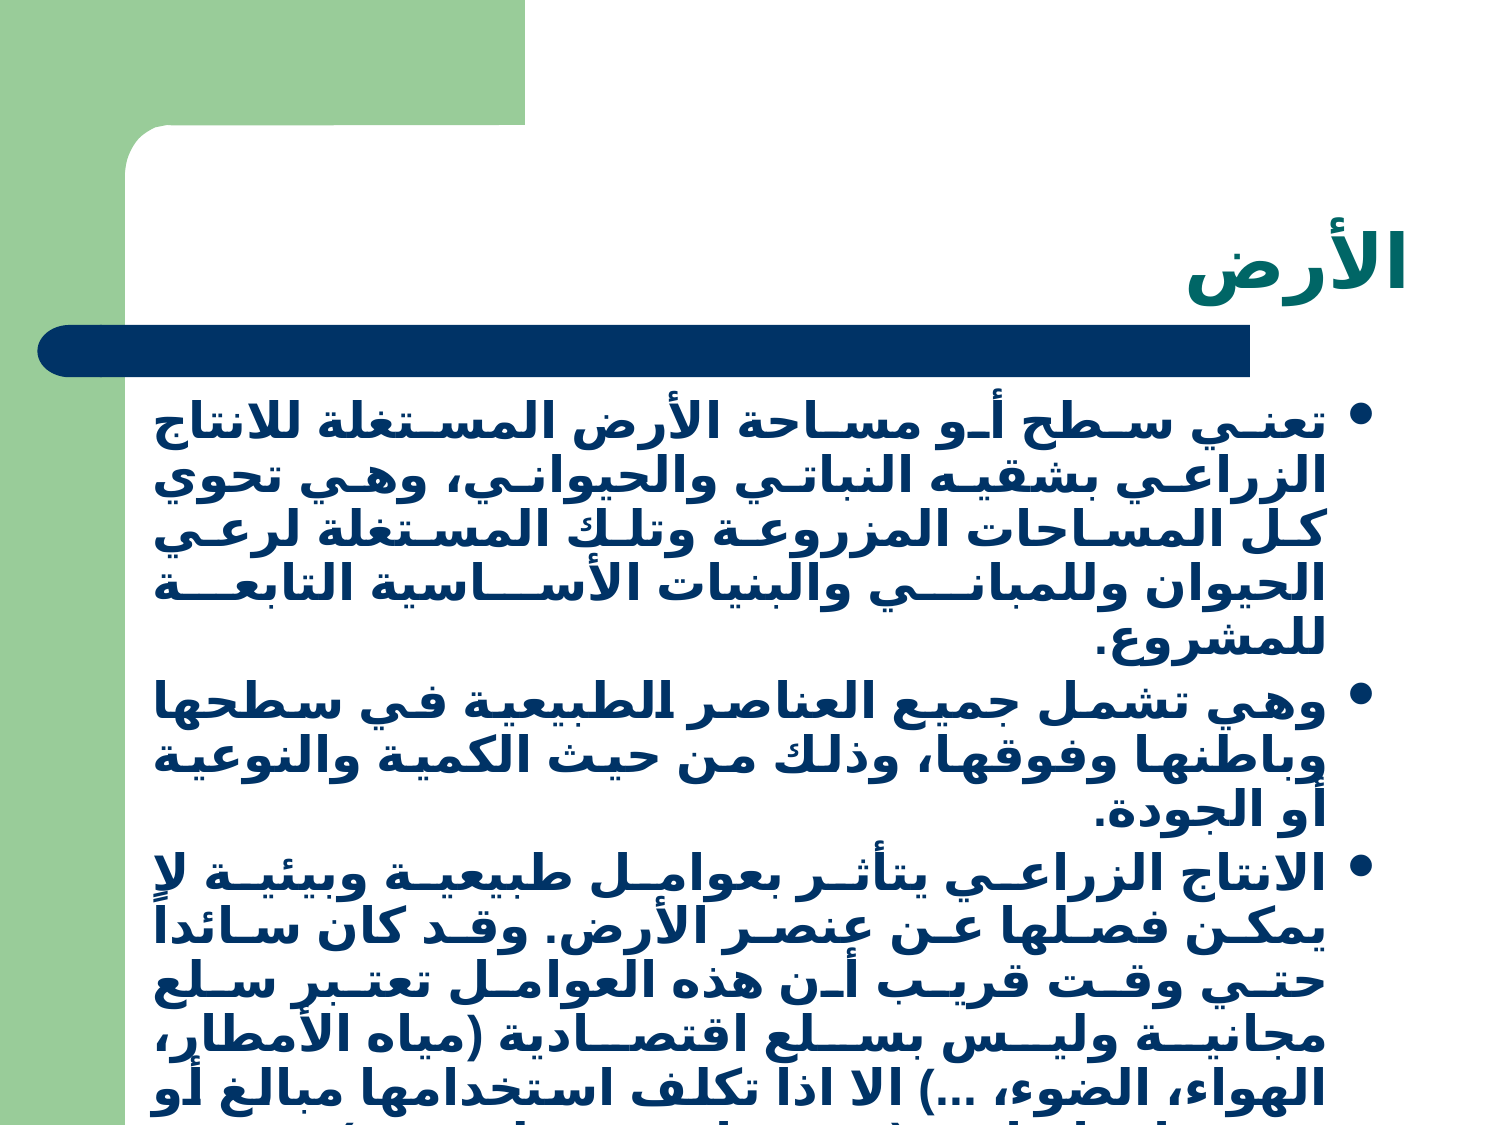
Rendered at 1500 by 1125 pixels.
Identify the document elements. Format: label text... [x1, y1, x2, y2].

title الأرض [125, 125, 1425, 313]
list تعني سطح أو مساحة الأرض المستغلة للانتاج الزراعي بشقيه النباتي والحيواني، وهي تحوي كل المساحات المزروعة وتلك المستغلة لرعي الحيوان وللمباني والبنيات الأساسية التابعة للمشروع. وهي تشمل جميع العناصر الطبيعية في سطحها وباطنها وفوقها، وذلك من حيث الكمية والنوعية أو الجودة. الانتاج الزراعي يتأثر بعوامل طبيعية وبيئية لا يمكن فصلها عن عنصر الأرض. وقد كان سائداً حتي وقت قريب أن هذه العوامل تعتبر سلع مجانية وليس بسلع اقتصادية (مياه الأمطار، الهواء، الضوء، ...) الا اذا تكلف استخدامها مبالغ أو مجهودات اضافية (ري صناعي، تنظيف، ...). [137, 387, 1400, 977]
